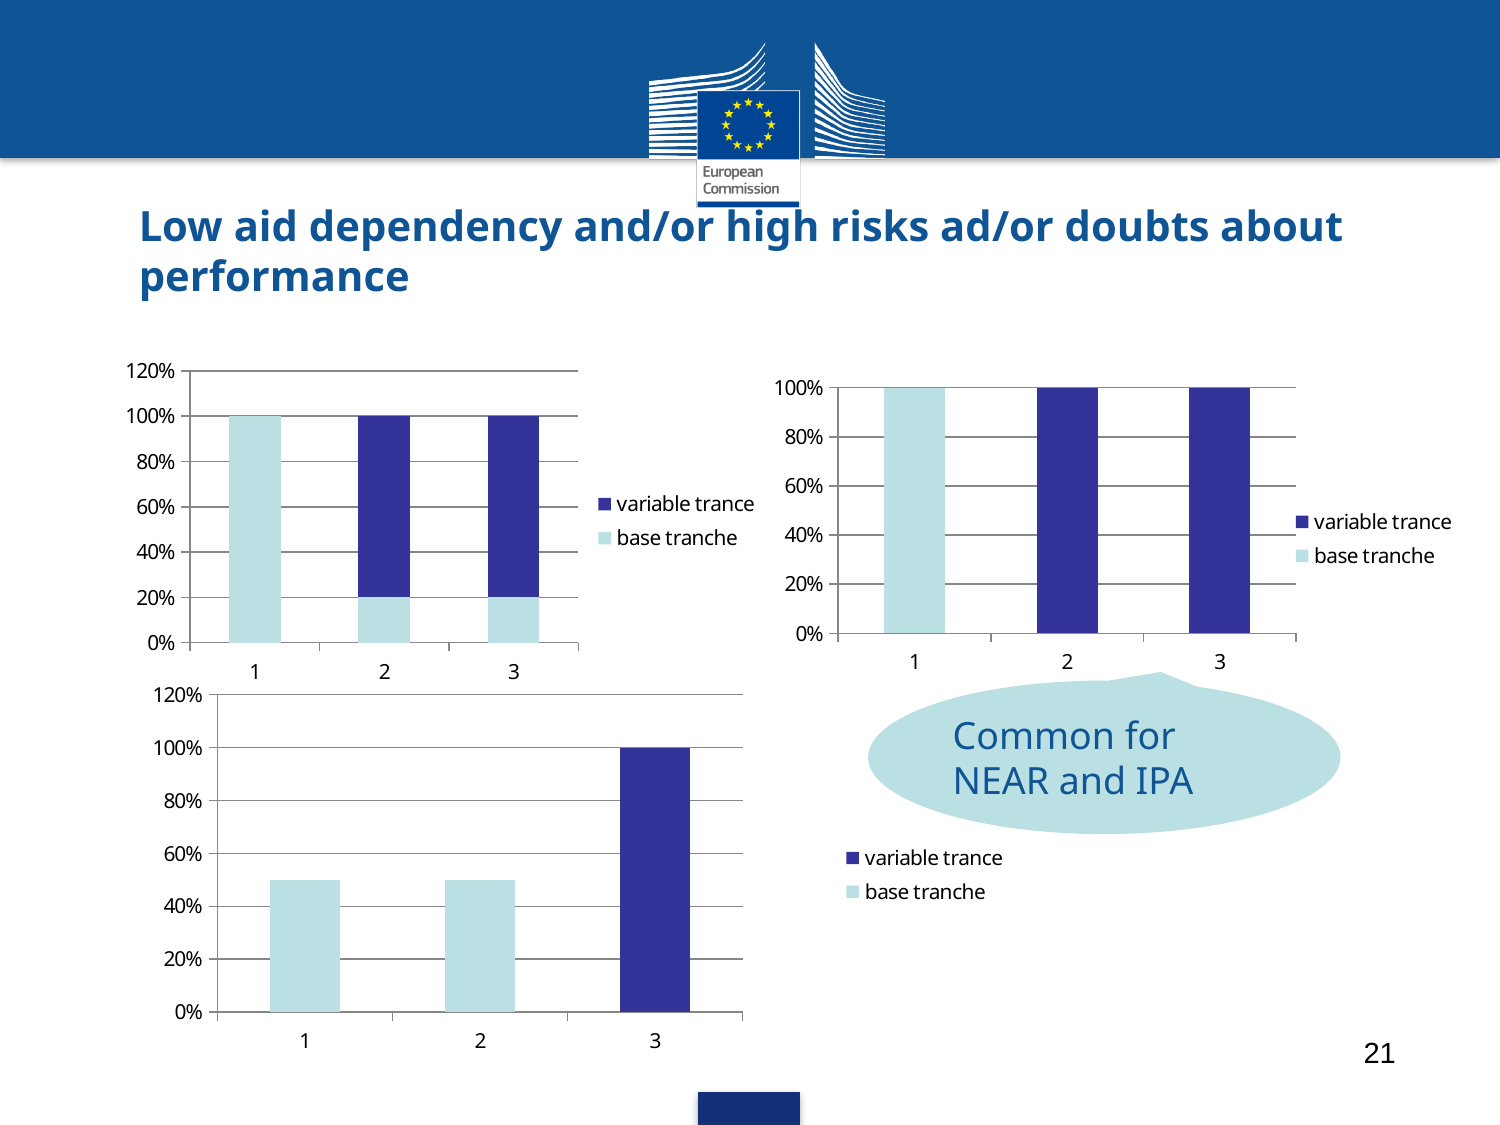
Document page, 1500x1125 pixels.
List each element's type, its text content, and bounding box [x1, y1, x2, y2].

title Low aid dependency and/or high risks ad/or doubts about performance [64, 172, 1415, 327]
text_box Common for NEAR and IPA [1025, 713, 1341, 835]
chart [100, 349, 1471, 1067]
slide_number 21 [1060, 1026, 1411, 1105]
picture [649, 42, 885, 172]
